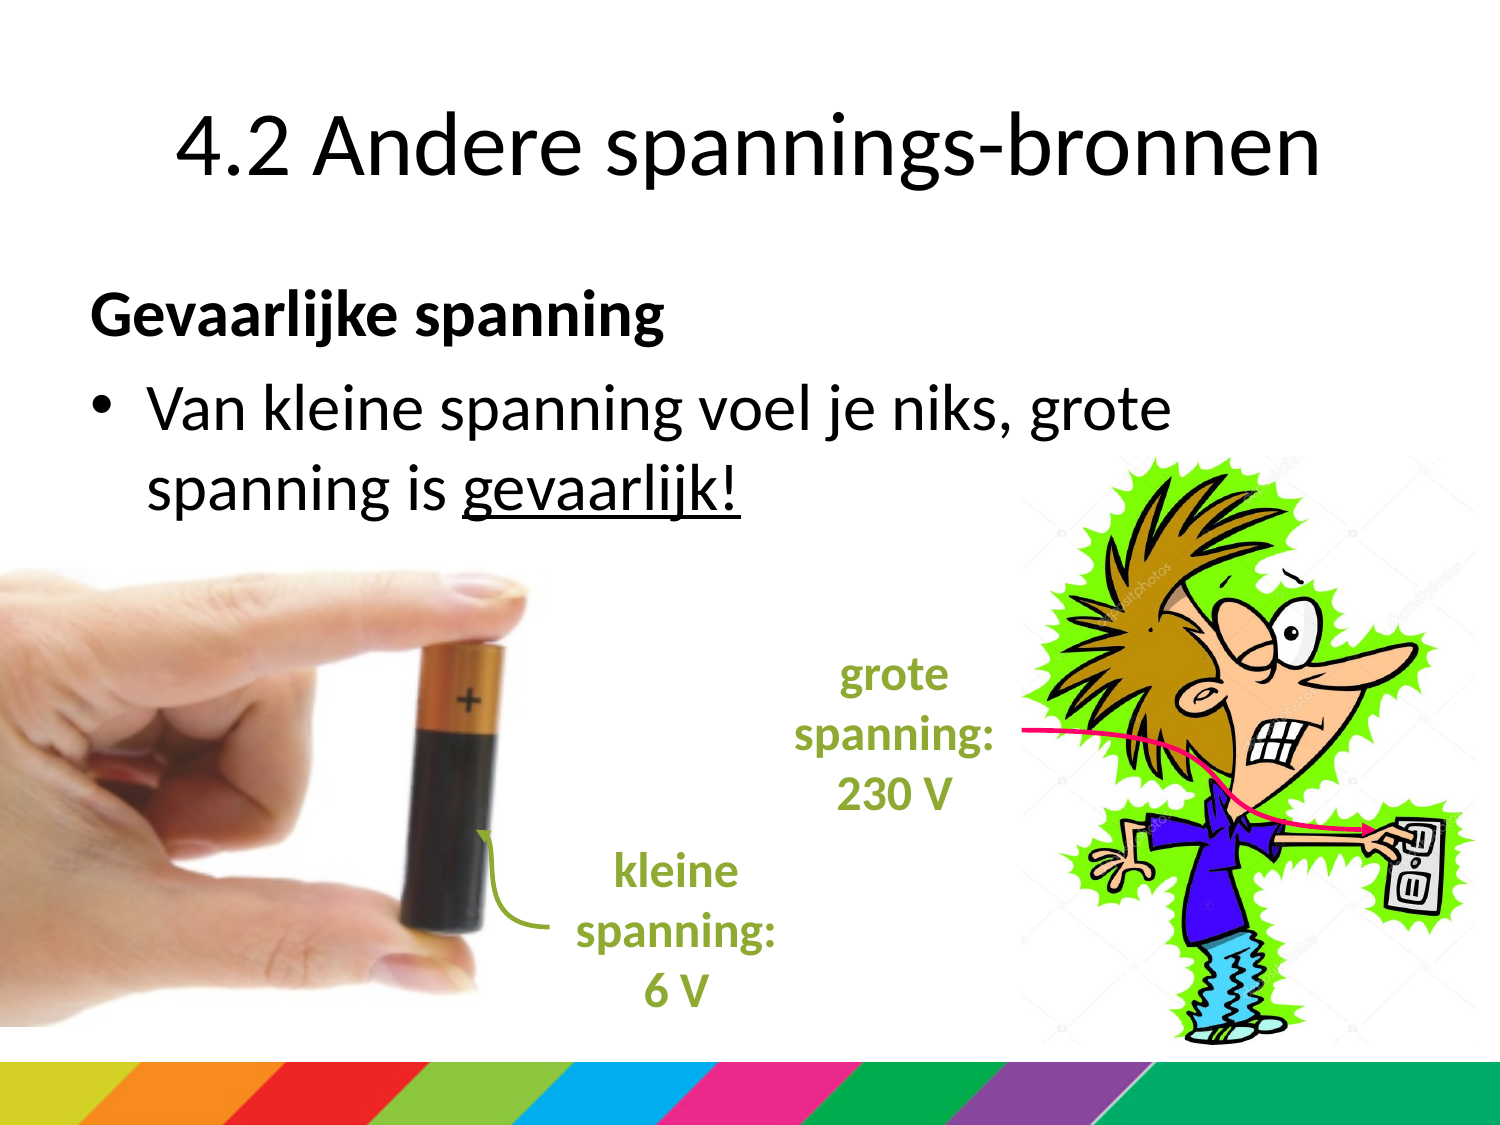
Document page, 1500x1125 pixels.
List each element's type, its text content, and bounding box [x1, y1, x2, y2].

picture [1021, 455, 1477, 1045]
list Gevaarlijke spanning Van kleine spanning voel je niks, grote spanning is gevaarlijk! [75, 262, 1425, 1005]
picture [0, 566, 550, 1027]
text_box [1021, 731, 1377, 830]
title 4.2 Andere spannings-bronnen [75, 45, 1425, 233]
text_box grote spanning: 230 V [767, 632, 1016, 828]
picture [656, 1062, 1500, 1125]
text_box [475, 829, 550, 929]
text_box kleine spanning: 6 V [554, 829, 804, 1025]
picture [0, 1062, 574, 1125]
